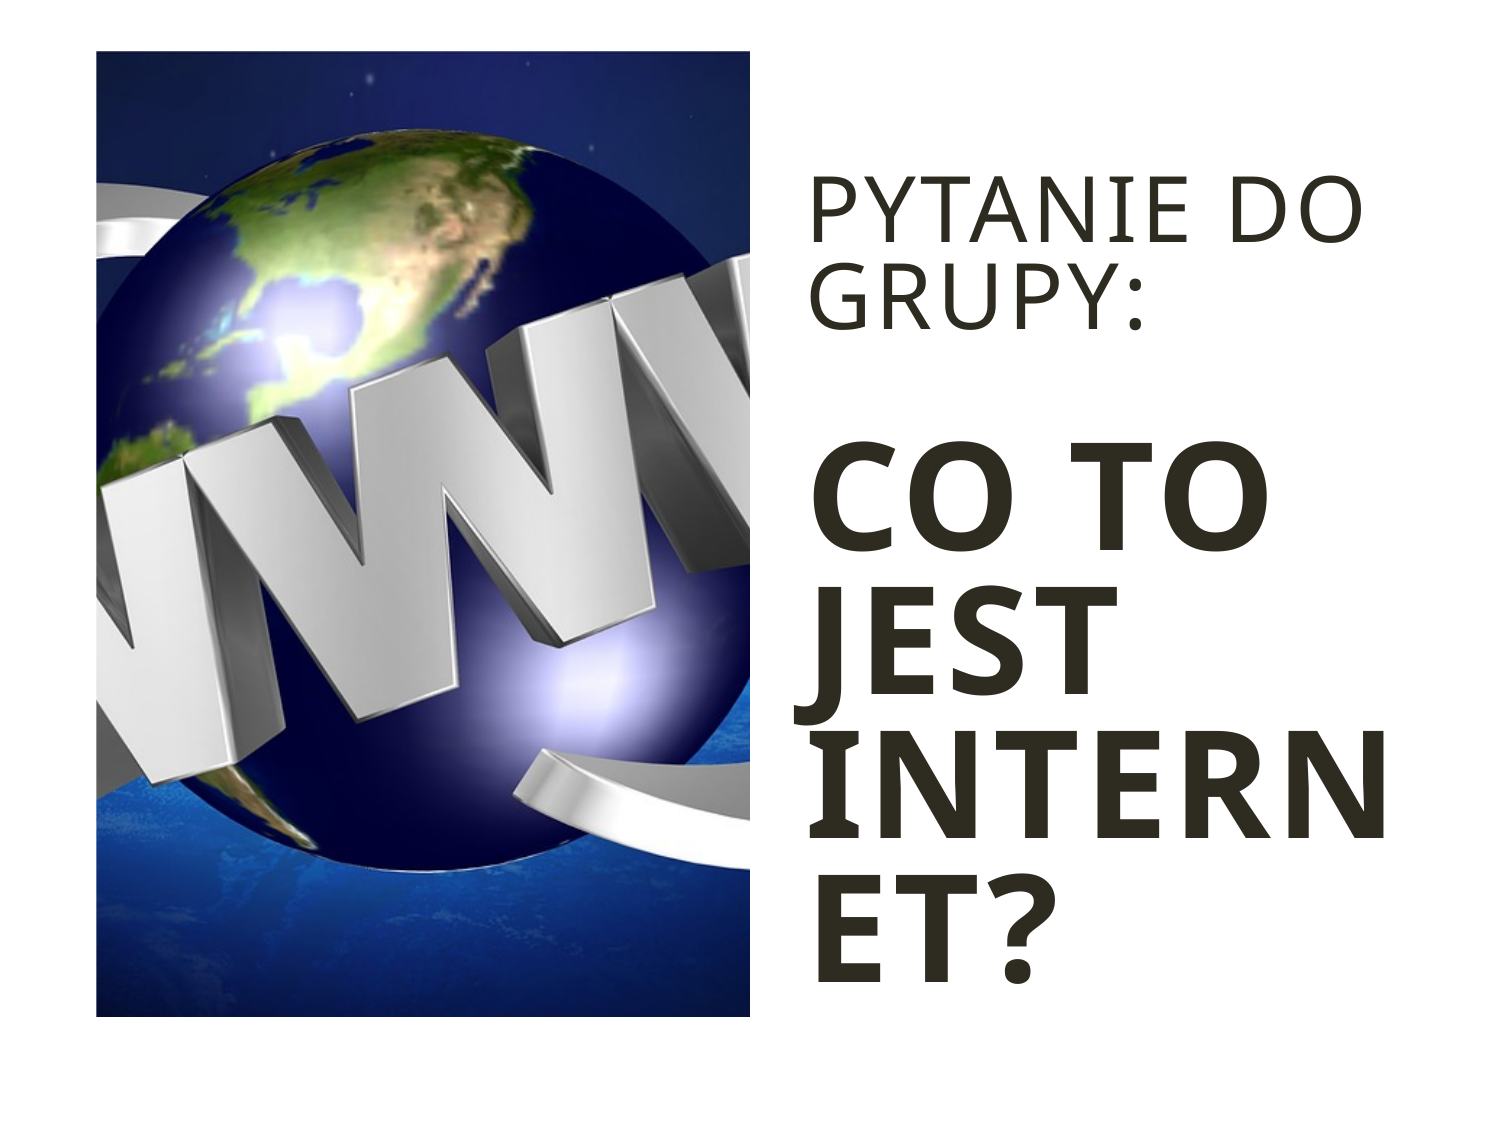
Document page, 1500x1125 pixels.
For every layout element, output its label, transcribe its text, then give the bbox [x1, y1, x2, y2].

picture [96, 51, 751, 1017]
title PYTANIE Do GRUPY: Co to jest Internet? [790, 58, 1500, 1125]
